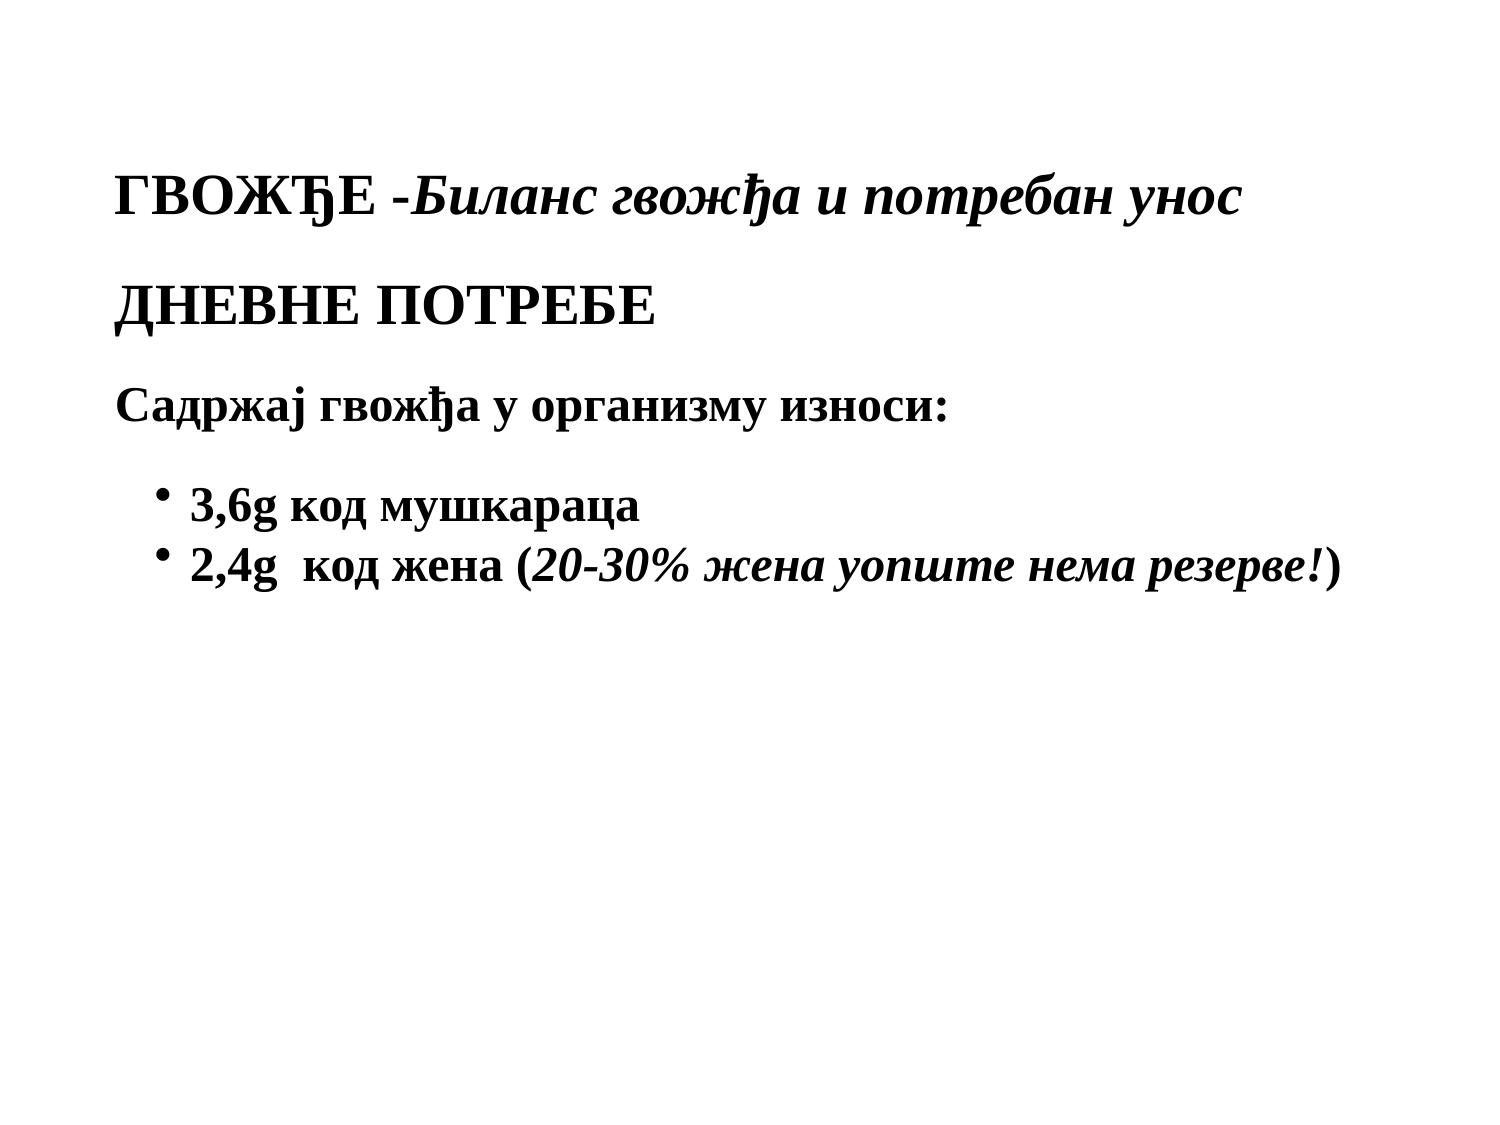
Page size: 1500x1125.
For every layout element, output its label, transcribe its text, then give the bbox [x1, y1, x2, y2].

text_box ГВОЖЂЕ -Биланс гвожђа и потребан унос ДНЕВНЕ ПОТРЕБЕ Садржај гвожђа у организму износи: 3,6g код мушкараца 2,4g код жена (20-30% жена уопште нема резерве!) [100, 148, 1451, 679]
